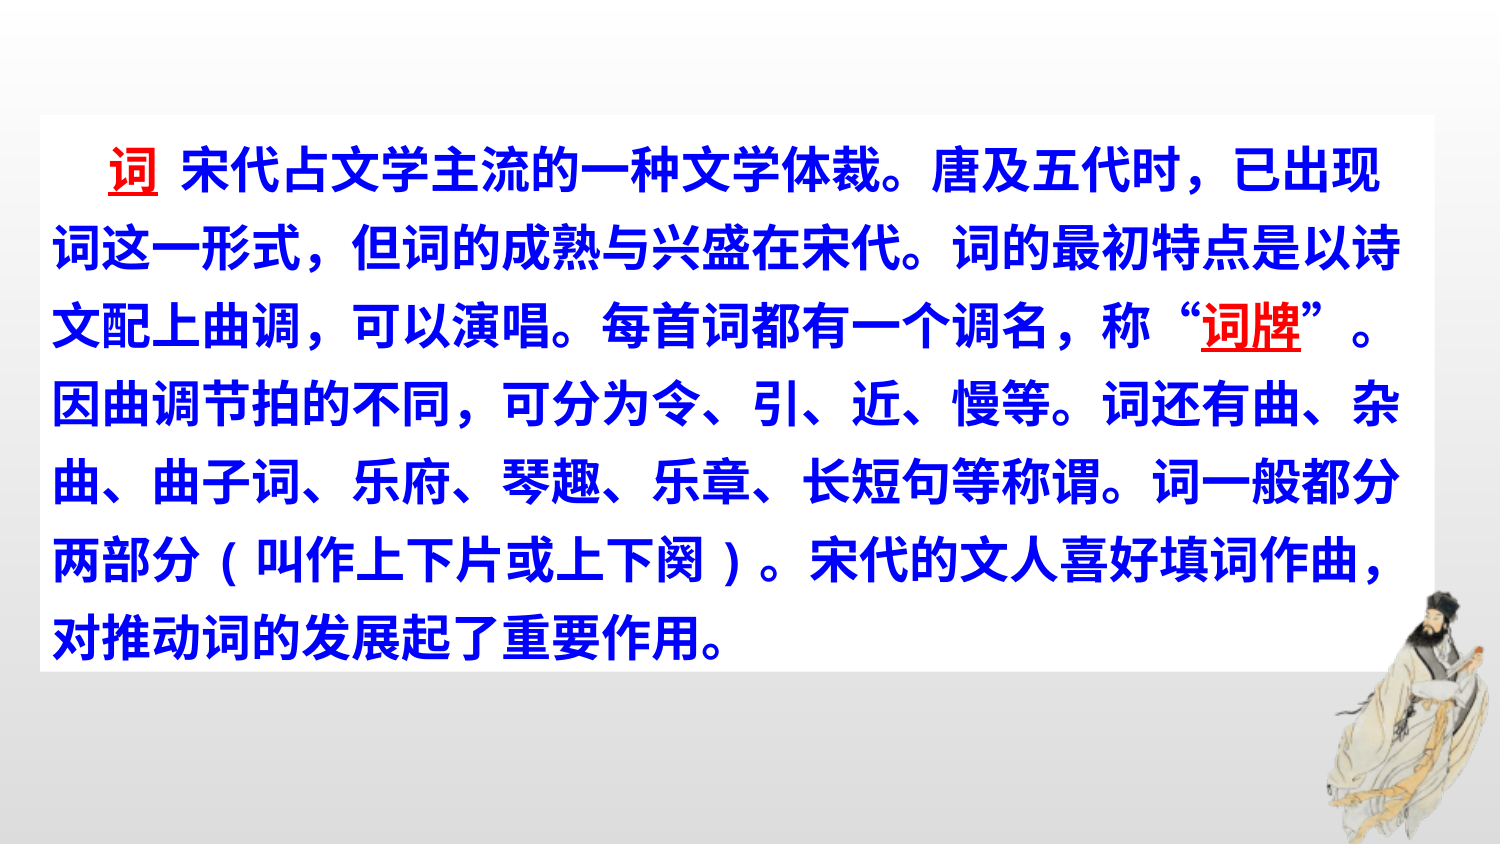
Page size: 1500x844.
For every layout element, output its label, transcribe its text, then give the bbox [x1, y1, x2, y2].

text_box 词 宋代占文学主流的一种文学体裁。唐及五代时，已出现词这一形式，但词的成熟与兴盛在宋代。词的最初特点是以诗文配上曲调，可以演唱。每首词都有一个调名，称“词牌”。因曲调节拍的不同，可分为令、引、近、慢等。词还有曲、杂曲、曲子词、乐府、琴趣、乐章、长短句等称谓。词一般都分两部分(叫作上下片或上下阕)。宋代的文人喜好填词作曲，对推动词的发展起了重要作用。 [40, 114, 1435, 672]
picture [1326, 531, 1500, 844]
